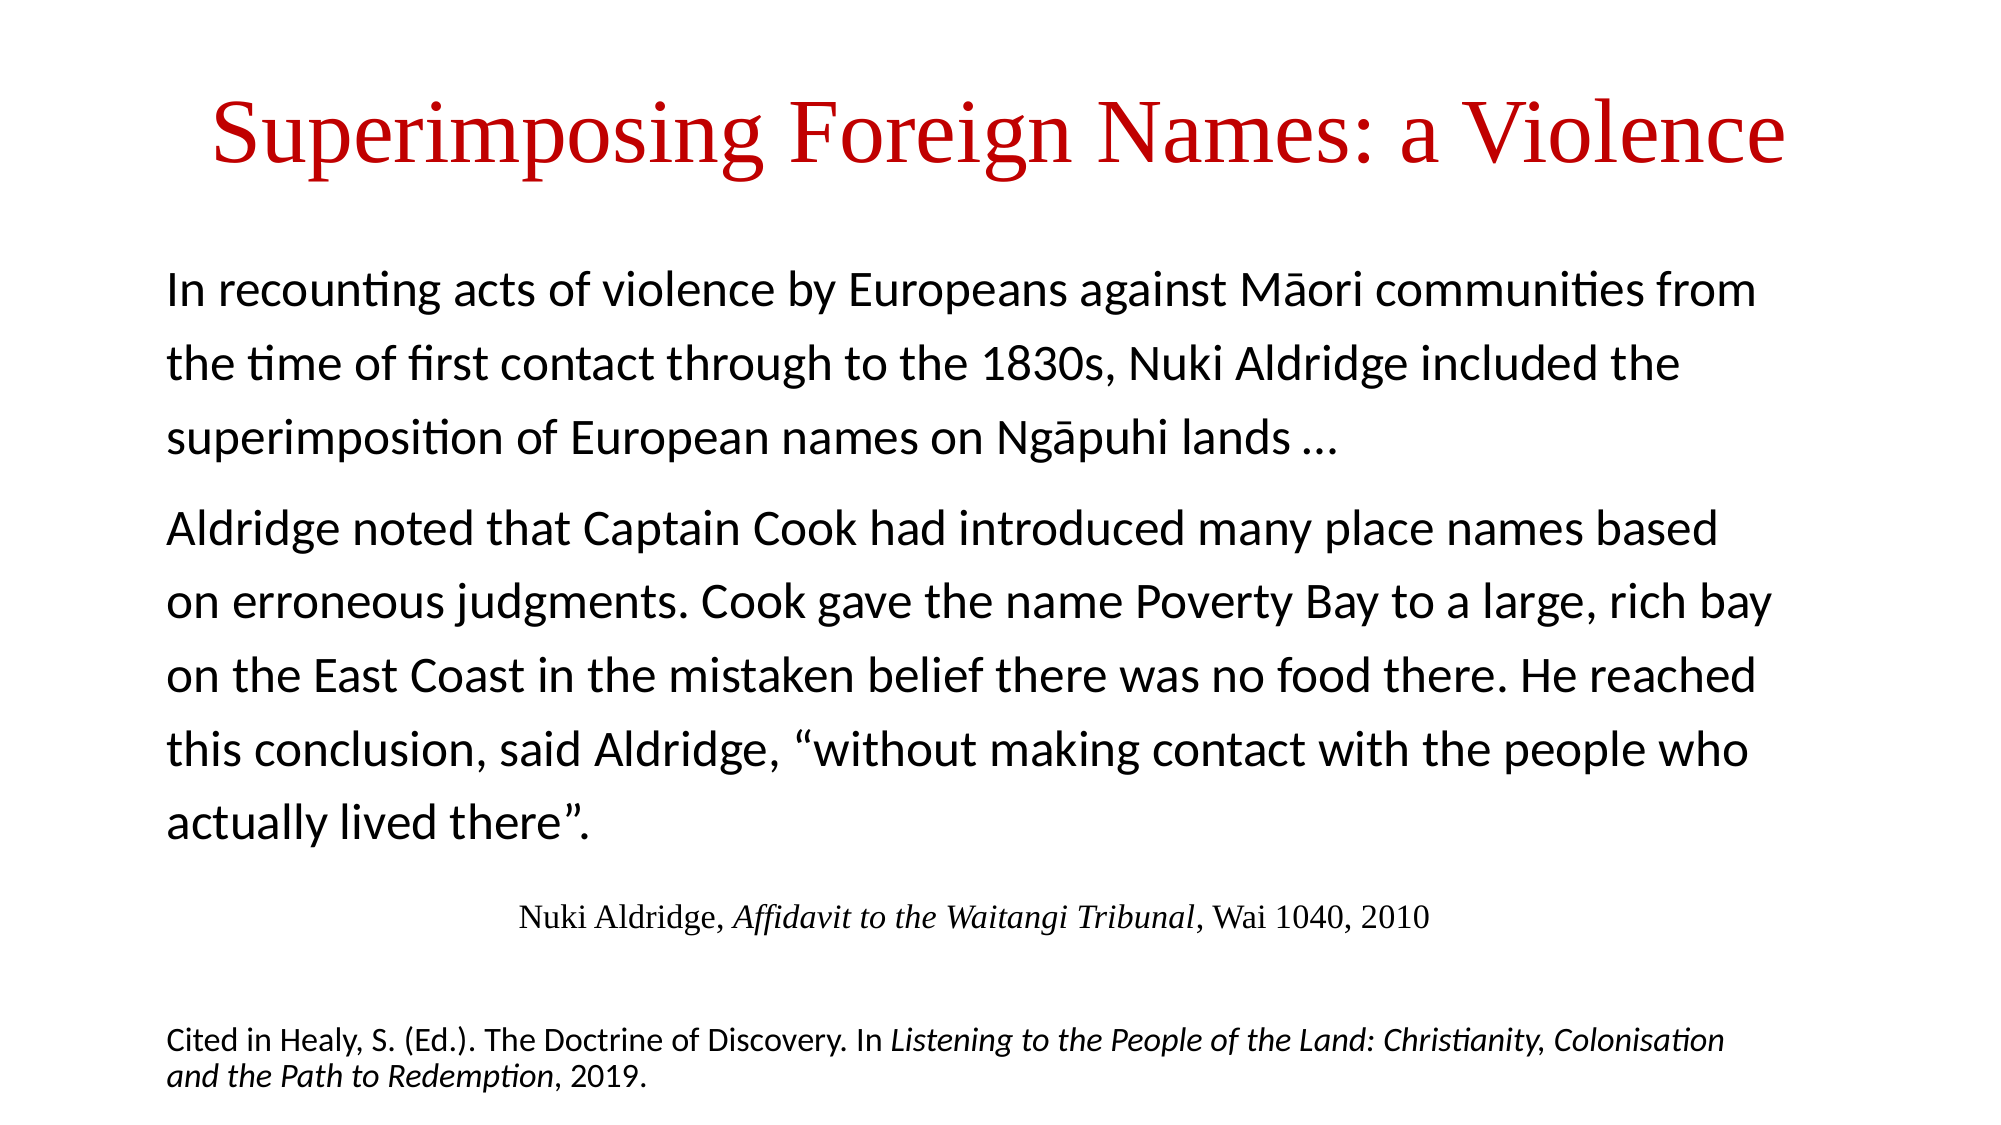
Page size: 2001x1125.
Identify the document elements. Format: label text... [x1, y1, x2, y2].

list In recounting acts of violence by Europeans against Māori communities from the time of first contact through to the 1830s, Nuki Aldridge included the superimposition of European names on Ngāpuhi lands … Aldridge noted that Captain Cook had introduced many place names based on erroneous judgments. Cook gave the name Poverty Bay to a large, rich bay on the East Coast in the mistaken belief there was no food there. He reached this conclusion, said Aldridge, “without making contact with the people who actually lived there”. Nuki Aldridge, Affidavit to the Waitangi Tribunal, Wai 1040, 2010 Cited in Healy, S. (Ed.). The Doctrine of Discovery. In Listening to the People of the Land: Christianity, Colonisation and the Path to Redemption, 2019. [151, 235, 1797, 1107]
title Superimposing Foreign Names: a Violence [137, 59, 1863, 207]
